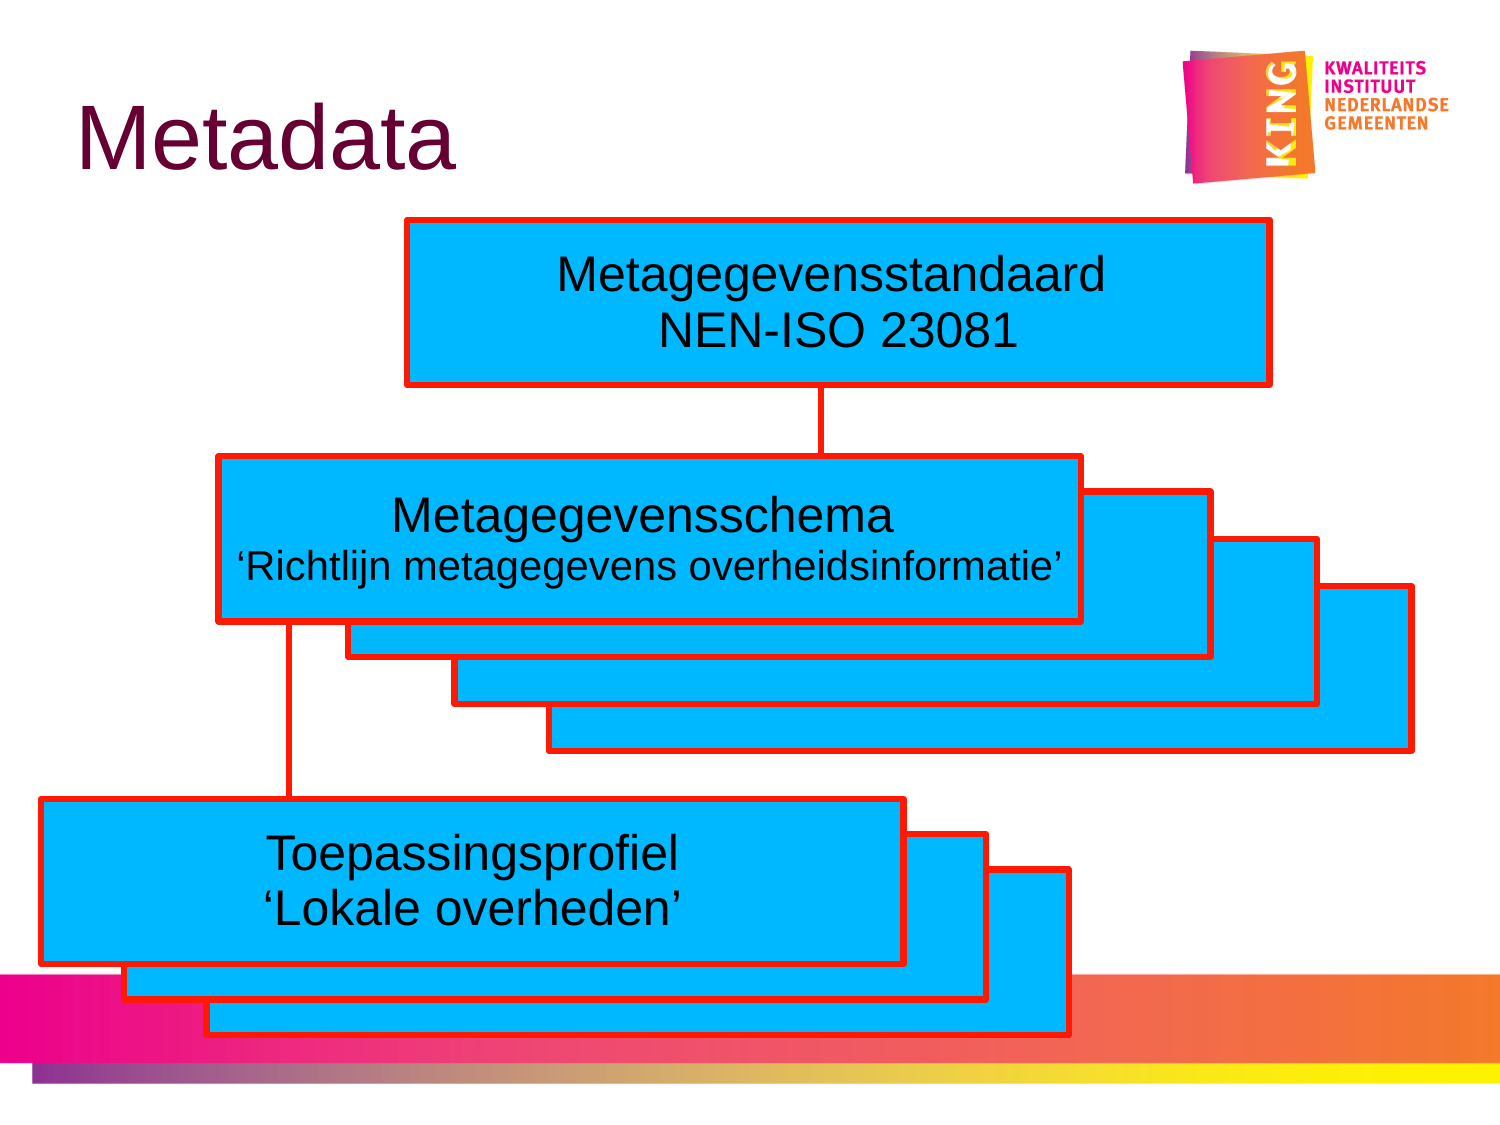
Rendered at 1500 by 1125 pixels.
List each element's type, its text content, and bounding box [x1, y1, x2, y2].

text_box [40, 621, 1070, 1036]
text_box Metagegevensstandaard NEN-ISO 23081 [407, 219, 1270, 383]
title Metadata [74, 44, 1425, 233]
picture [0, 0, 1500, 1125]
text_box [218, 385, 1412, 752]
